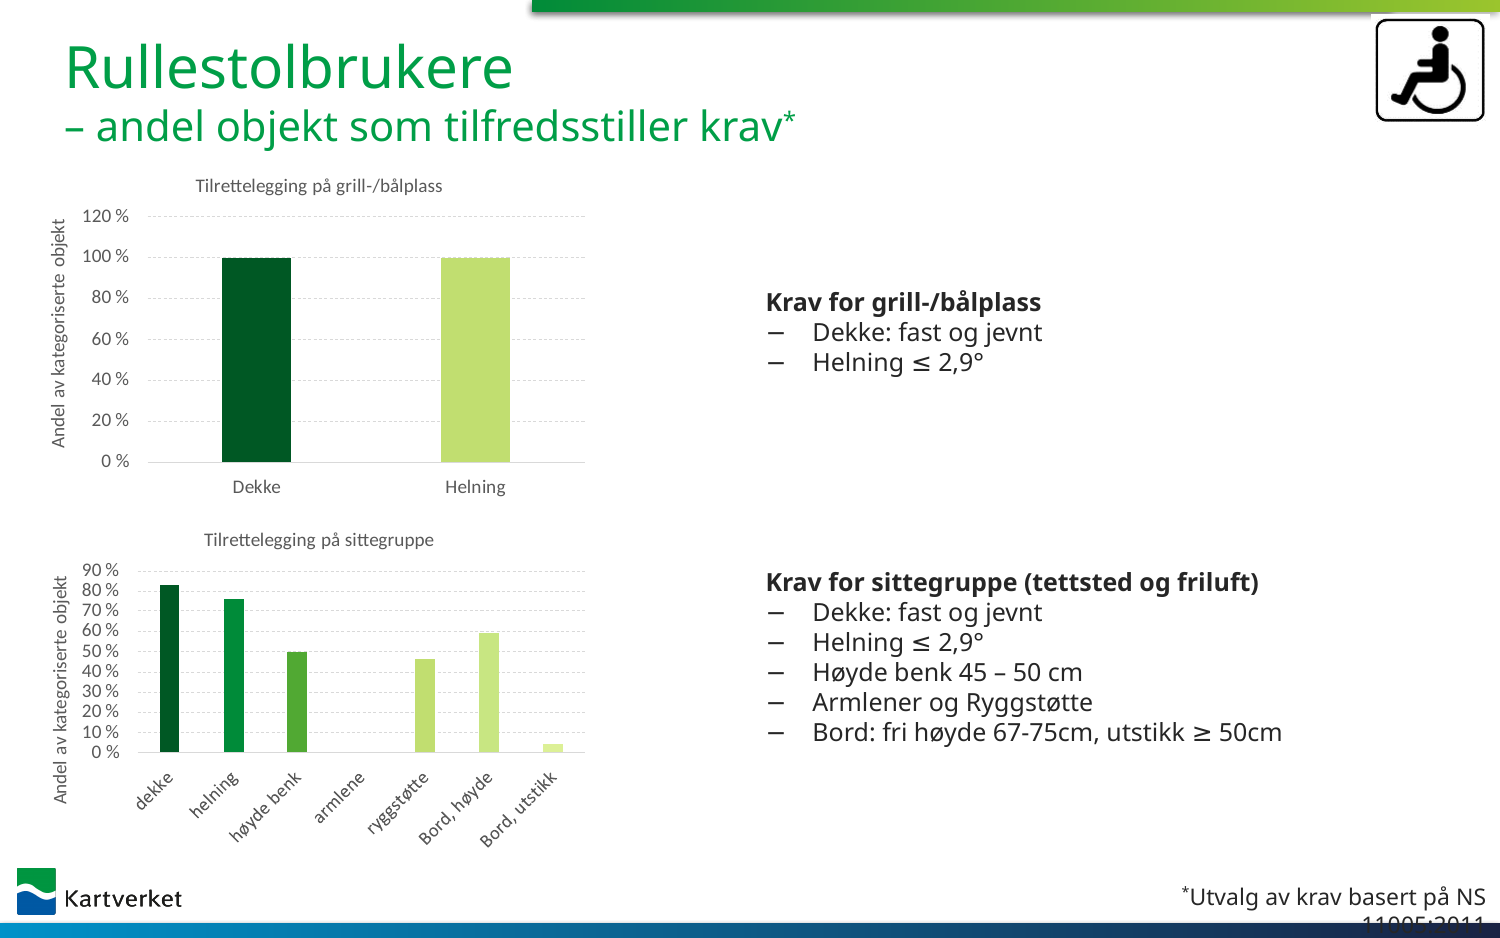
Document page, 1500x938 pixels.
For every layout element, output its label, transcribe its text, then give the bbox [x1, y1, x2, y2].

picture [41, 166, 596, 505]
text_box Krav for grill-/bålplass Dekke: fast og jevnt Helning ≤ 2,9° [750, 279, 1452, 384]
text_box Krav for sittegruppe (tettsted og friluft) Dekke: fast og jevnt Helning ≤ 2,9° Høyde benk 45 – 50 cm Armlener og Ryggstøtte Bord: fri høyde 67-75cm, utstikk ≥ 50cm [750, 559, 1500, 754]
picture [1371, 13, 1491, 127]
text_box Rullestolbrukere – andel objekt som tilfredsstiller krav* [49, 14, 1431, 158]
text_box *Utvalg av krav basert på NS 11005:2011 [1068, 873, 1500, 938]
picture [41, 520, 596, 859]
